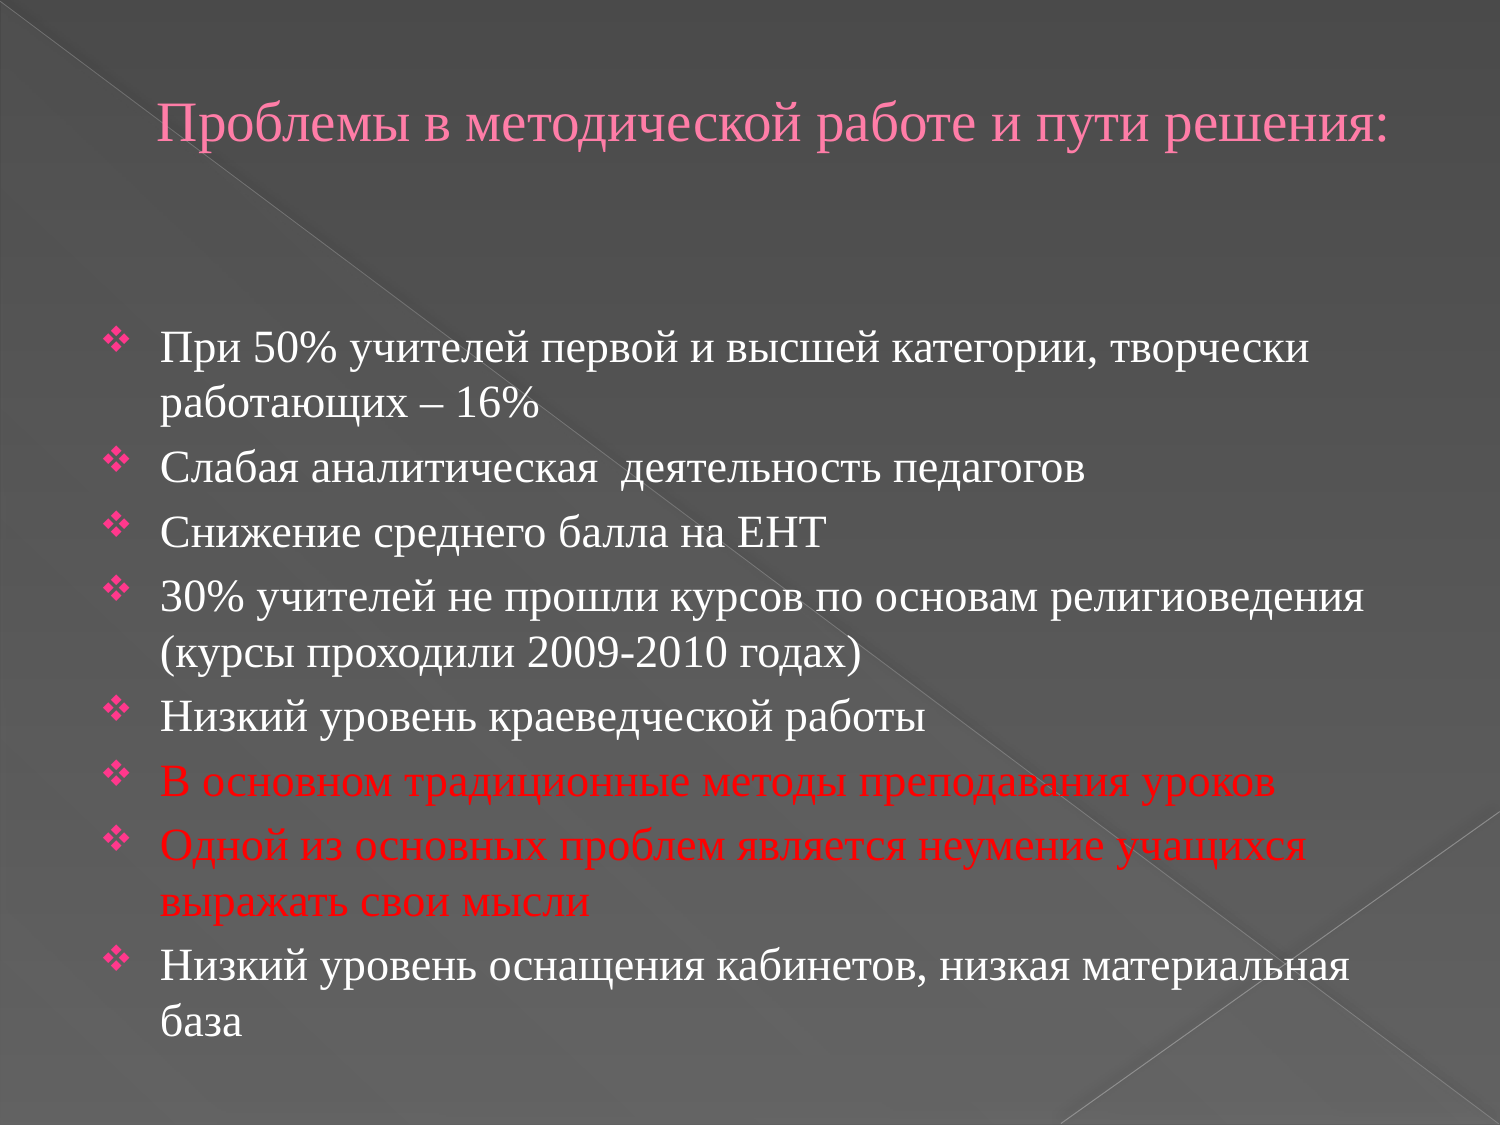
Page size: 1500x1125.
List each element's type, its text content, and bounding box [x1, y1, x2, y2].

list При 50% учителей первой и высшей категории, творчески работающих – 16% Слабая аналитическая деятельность педагогов Снижение среднего балла на ЕНТ 30% учителей не прошли курсов по основам религиоведения (курсы проходили 2009-2010 годах) Низкий уровень краеведческой работы В основном традиционные методы преподавания уроков Одной из основных проблем является неумение учащихся выражать свои мысли Низкий уровень оснащения кабинетов, низкая материальная база [75, 308, 1425, 1059]
title Проблемы в методической работе и пути решения: [75, 43, 1425, 274]
